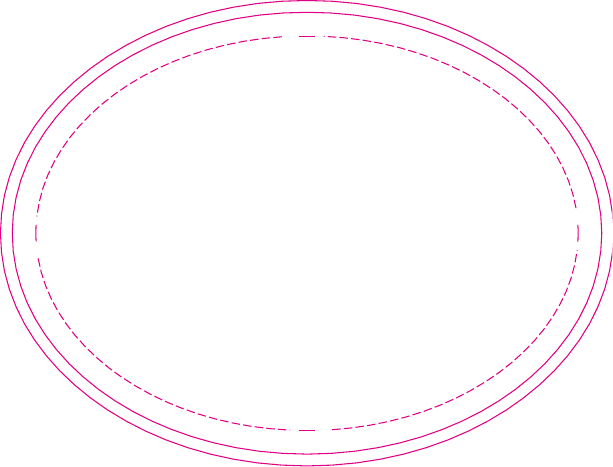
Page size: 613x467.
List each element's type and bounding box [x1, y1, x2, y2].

text_box [323, 36, 577, 209]
text_box [36, 36, 282, 217]
text_box [332, 250, 578, 430]
text_box [38, 258, 291, 431]
text_box [0, 0, 613, 466]
